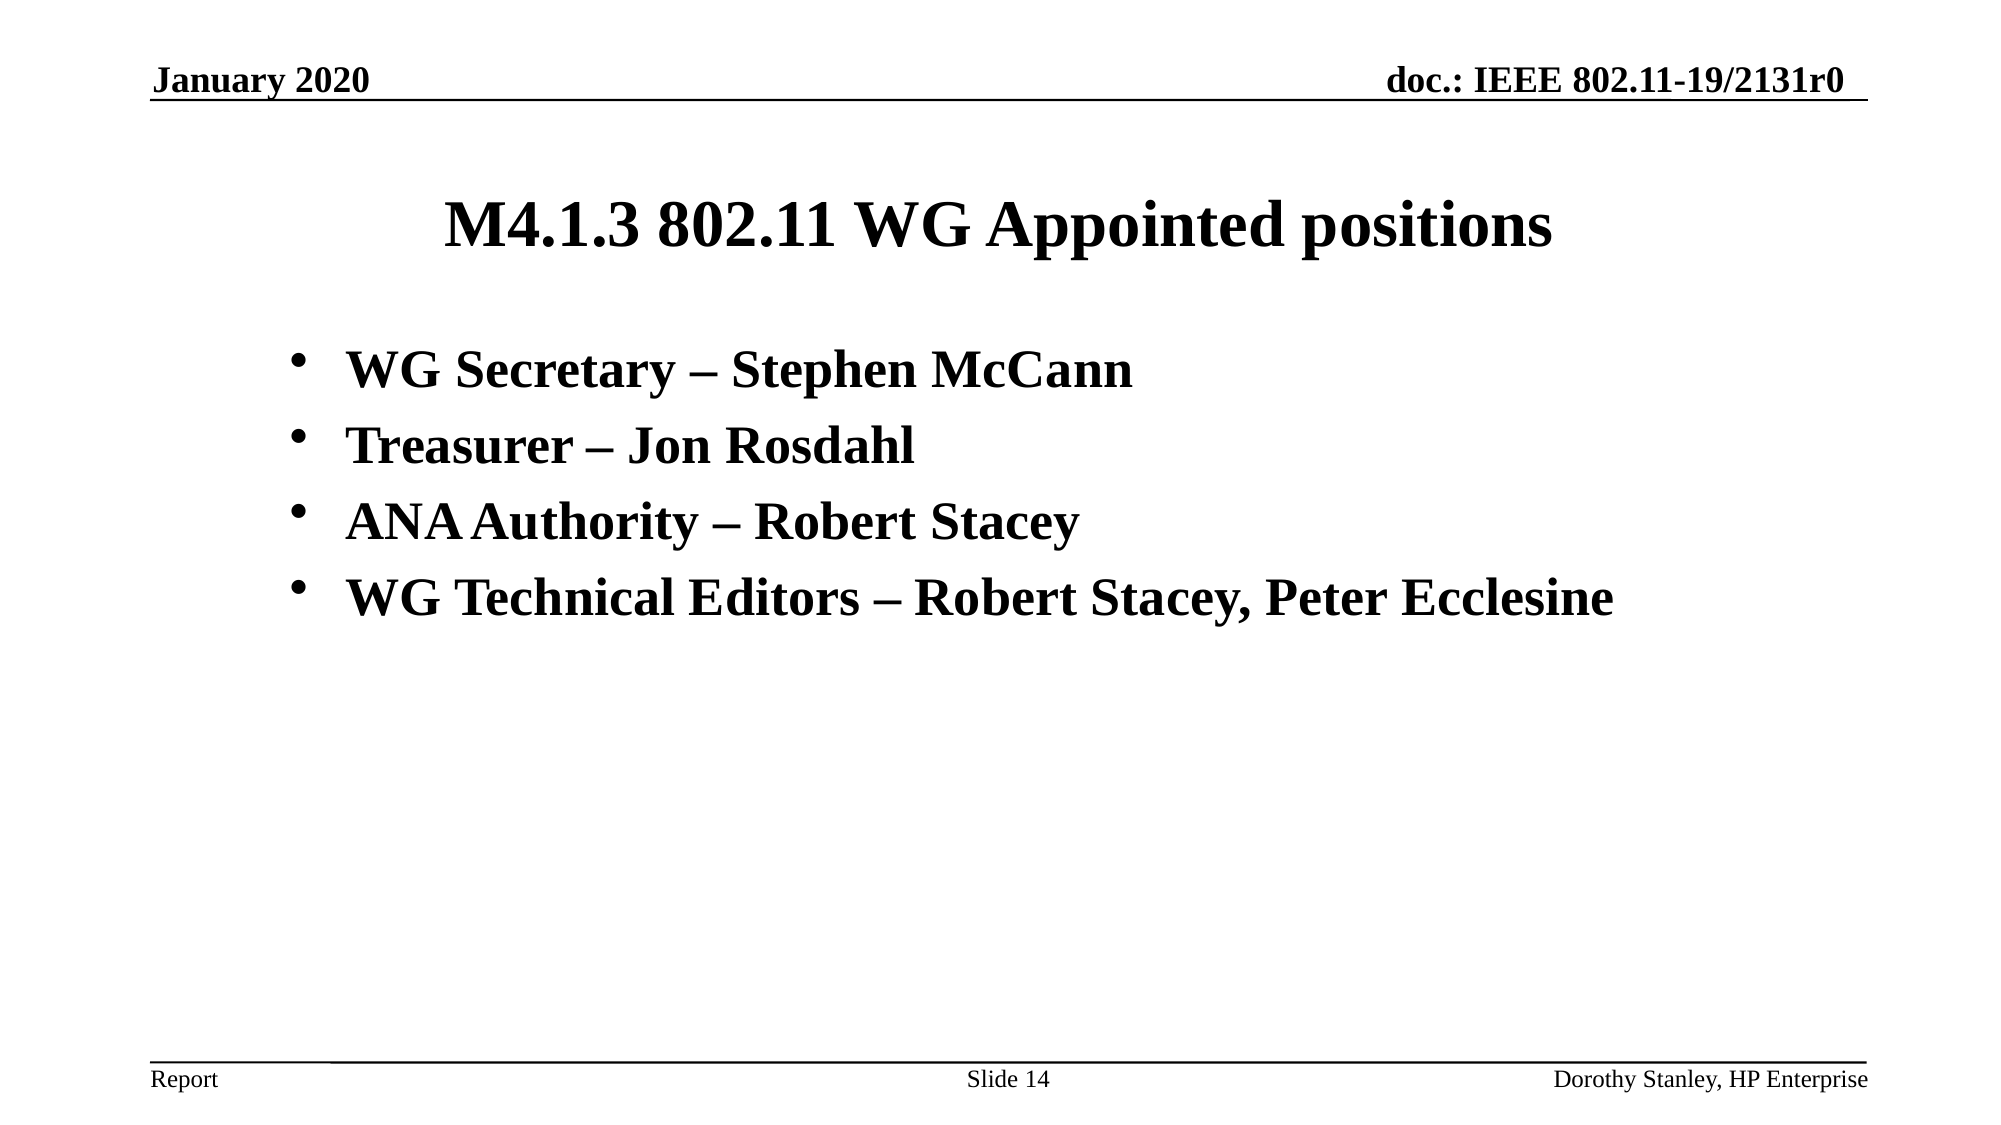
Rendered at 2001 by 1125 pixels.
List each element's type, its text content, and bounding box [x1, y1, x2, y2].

footer Dorothy Stanley, HP Enterprise [1512, 1061, 1869, 1093]
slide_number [152, 54, 406, 101]
title M4.1.3 802.11 WG Appointed positions [362, 152, 1638, 288]
list WG Secretary – Stephen McCann Treasurer – Jon Rosdahl ANA Authority – Robert Stacey WG Technical Editors – Robert Stacey, Peter Ecclesine [274, 326, 1750, 1002]
slide_number Slide 14 [964, 1061, 1053, 1093]
